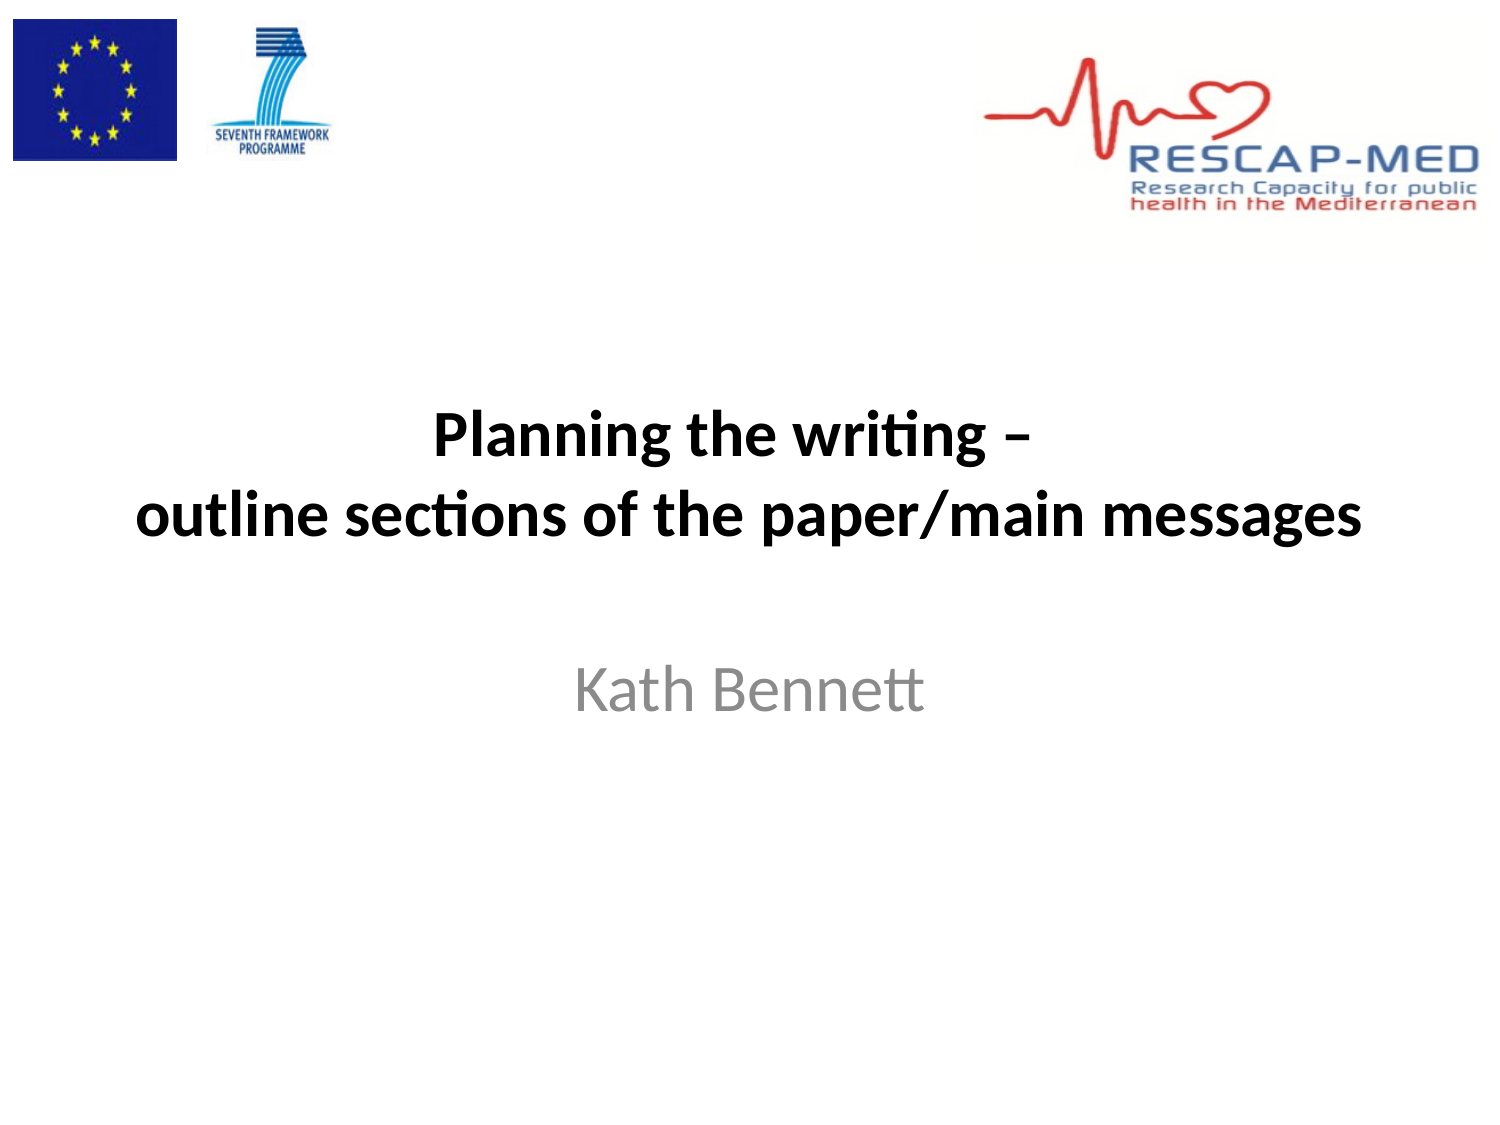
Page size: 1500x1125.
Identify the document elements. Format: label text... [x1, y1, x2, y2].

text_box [13, 18, 337, 162]
subtitle Kath Bennett [225, 637, 1275, 925]
picture [974, 17, 1493, 262]
title Planning the writing – outline sections of the paper/main messages [112, 349, 1388, 591]
